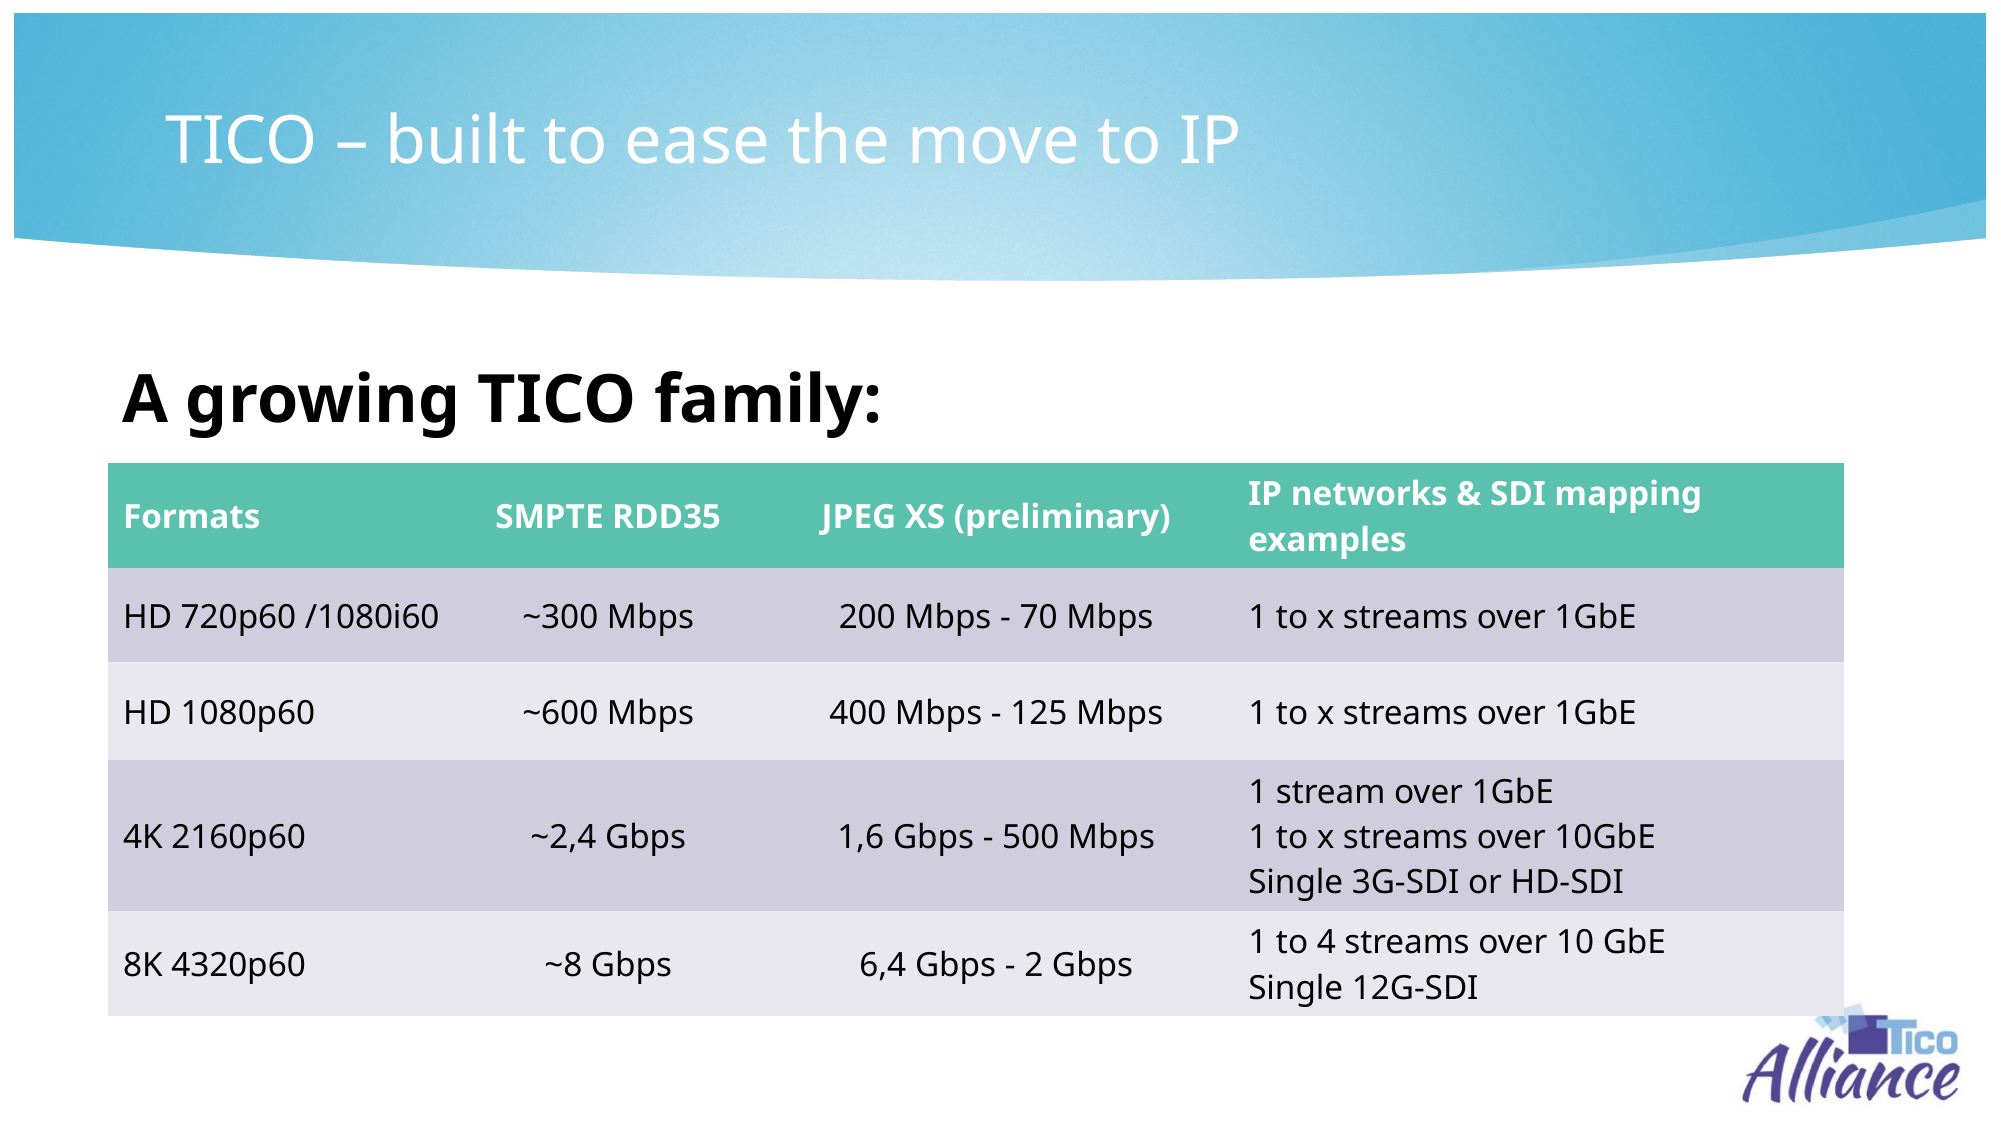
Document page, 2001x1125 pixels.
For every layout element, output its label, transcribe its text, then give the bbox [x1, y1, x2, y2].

table_cell 1 to x streams over 1GbE [1233, 662, 1844, 760]
table_cell 1 to x streams over 1GbE [1233, 568, 1844, 662]
table_cell ~300 Mbps [457, 568, 760, 662]
table_header Formats [108, 463, 457, 568]
table_cell 200 Mbps - 70 Mbps [760, 568, 1233, 662]
table_cell 8K 4320p60 [108, 911, 457, 1016]
table_cell 1 to 4 streams over 10 GbE Single 12G-SDI [1233, 911, 1844, 1016]
table_cell ~8 Gbps [457, 911, 760, 1016]
table_cell 4K 2160p60 [108, 760, 457, 911]
text_box [148, 338, 1076, 389]
table_header JPEG XS (preliminary) [760, 463, 1233, 568]
table_cell 1,6 Gbps - 500 Mbps [760, 760, 1233, 911]
table_cell 400 Mbps - 125 Mbps [760, 662, 1233, 760]
table_cell 1 stream over 1GbE 1 to x streams over 10GbE Single 3G-SDI or HD-SDI [1233, 760, 1844, 911]
picture [1729, 995, 1971, 1107]
table_cell HD 1080p60 [108, 662, 457, 760]
table_cell HD 720p60 /1080i60 [108, 568, 457, 662]
table_header SMPTE RDD35 [457, 463, 760, 568]
title A growing TICO family: [108, 338, 1832, 454]
table_cell 6,4 Gbps - 2 Gbps [760, 911, 1233, 1016]
text_box TICO – built to ease the move to IP [150, 89, 1495, 184]
table_cell ~2,4 Gbps [457, 760, 760, 911]
table_cell ~600 Mbps [457, 662, 760, 760]
table_header IP networks & SDI mapping examples [1233, 463, 1844, 568]
